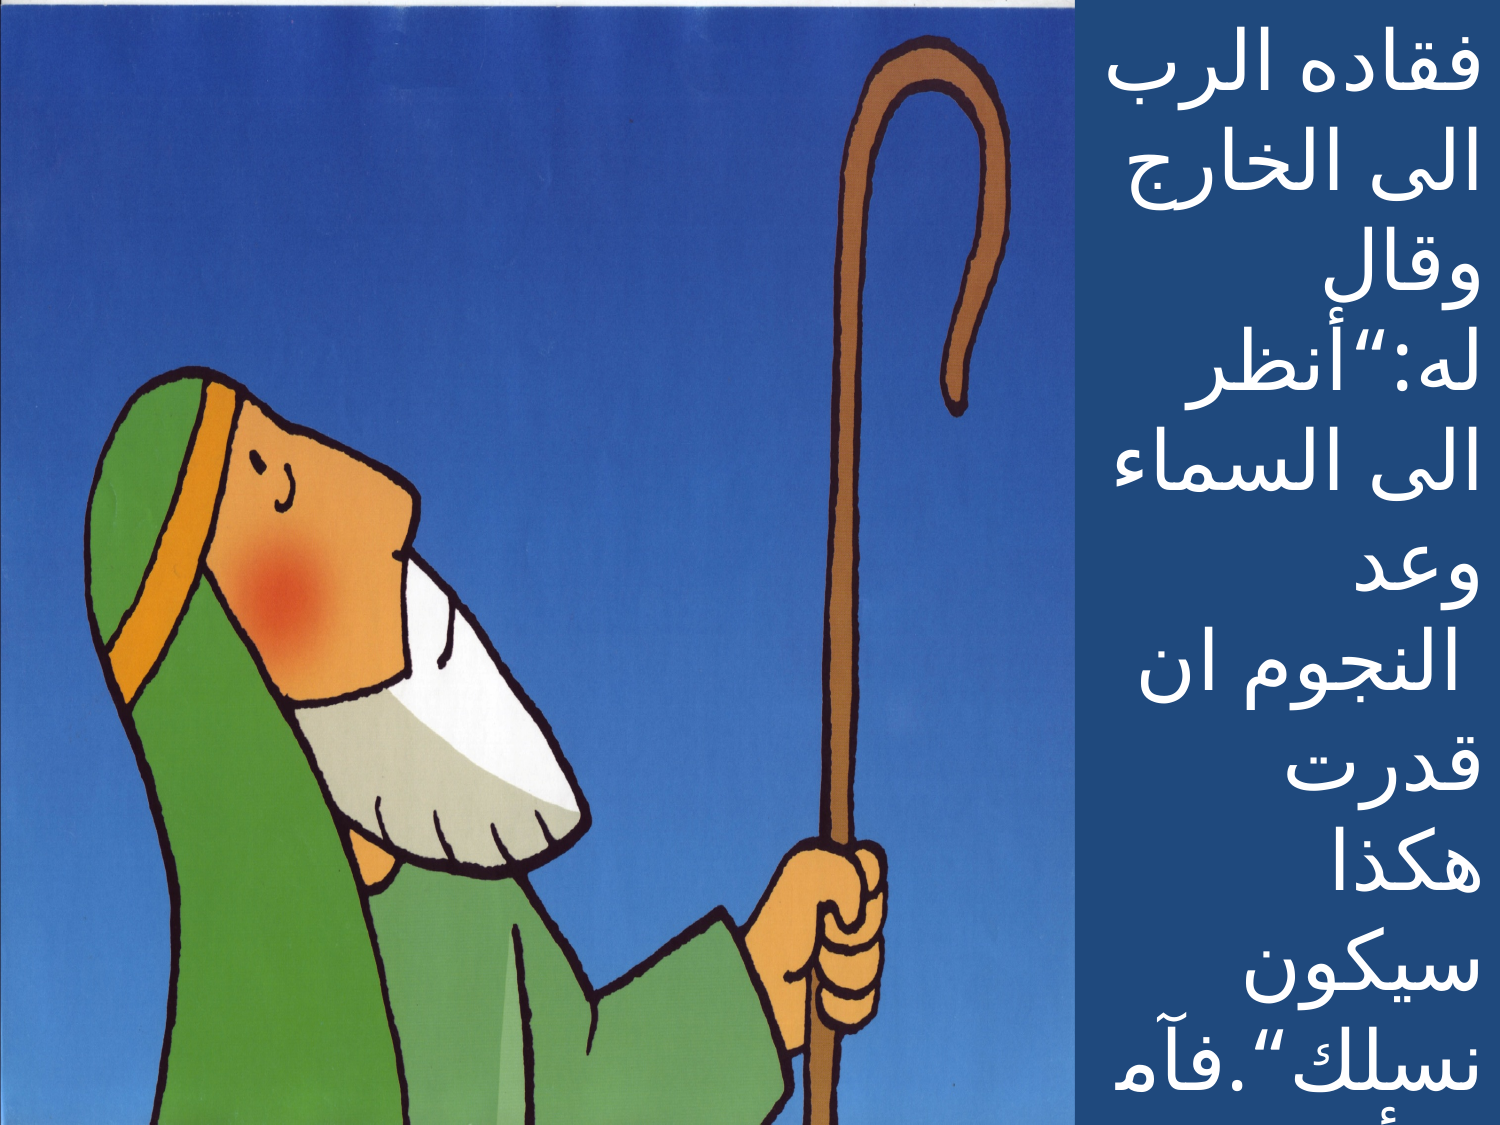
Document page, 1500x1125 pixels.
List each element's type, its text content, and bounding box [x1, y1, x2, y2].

text_box فقاده الرب الى الخارج وقال له:“أنظر الى السماء وعد النجوم ان قدرت هكذا سيكون نسلك“.فآمن أبرام بالرب فبرره الرب بايمانه [1088, 0, 1500, 1125]
picture [0, 0, 1088, 1125]
